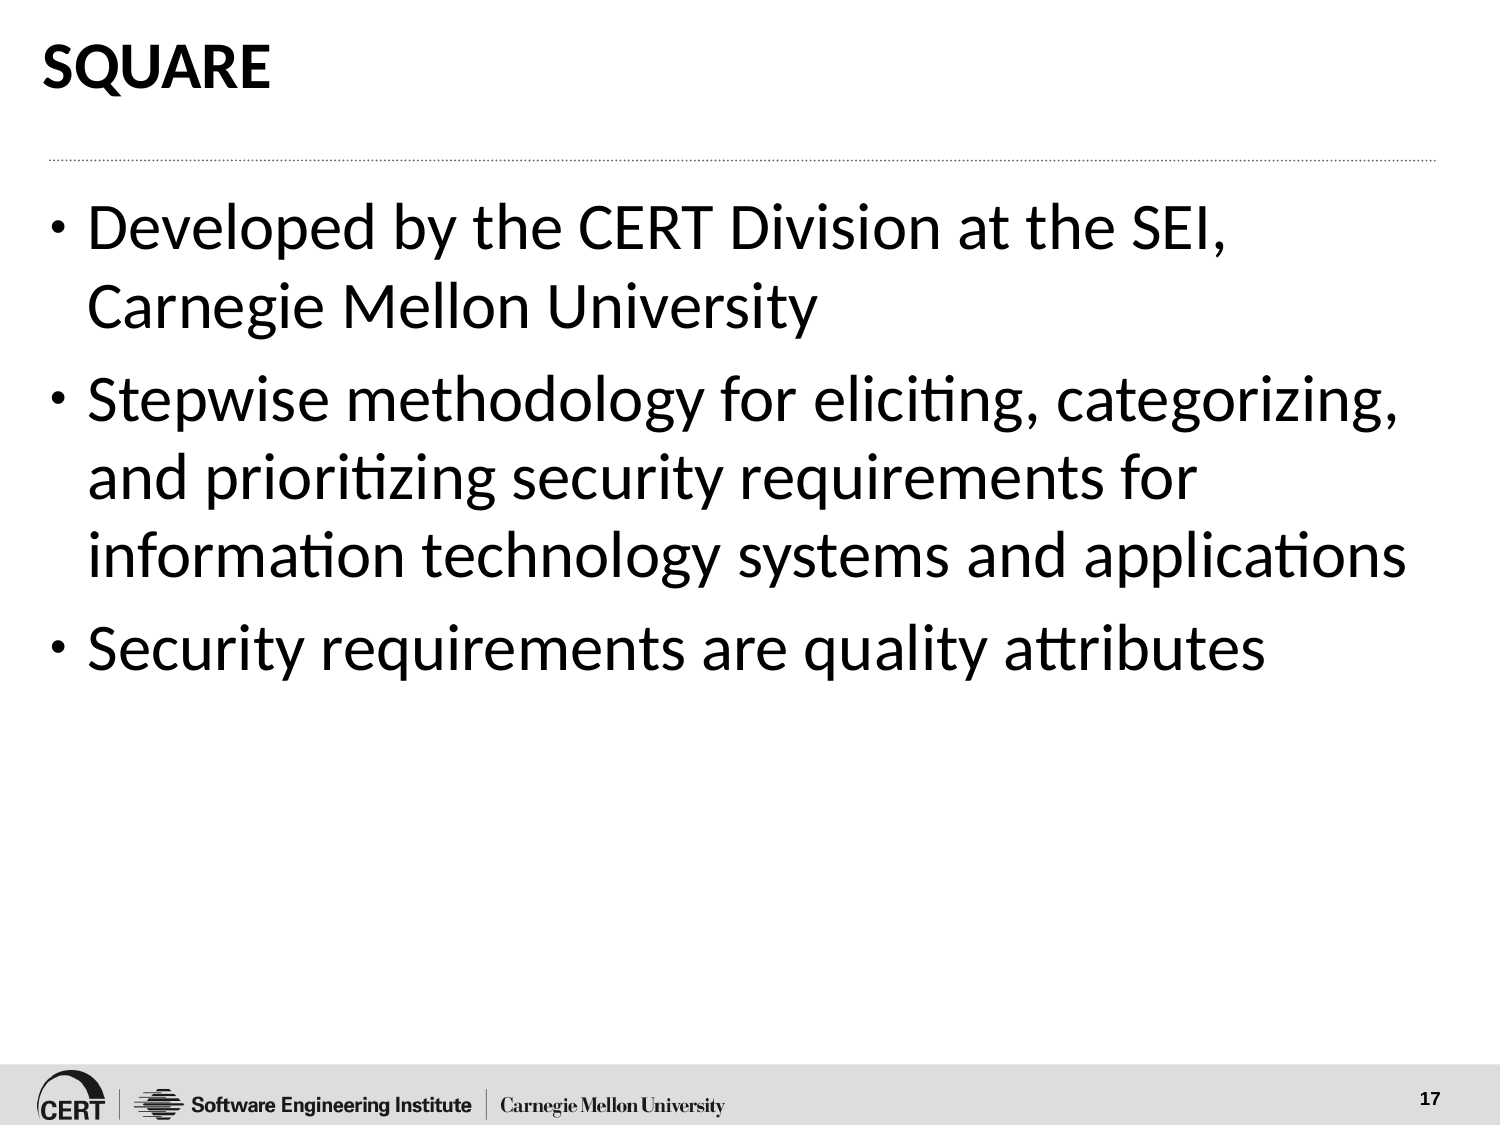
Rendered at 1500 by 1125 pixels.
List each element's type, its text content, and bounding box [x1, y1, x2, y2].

list Developed by the CERT Division at the SEI, Carnegie Mellon University Stepwise methodology for eliciting, categorizing, and prioritizing security requirements for information technology systems and applications Security requirements are quality attributes [49, 187, 1438, 1001]
picture [37, 1069, 725, 1122]
title SQUARE [42, 37, 1434, 155]
